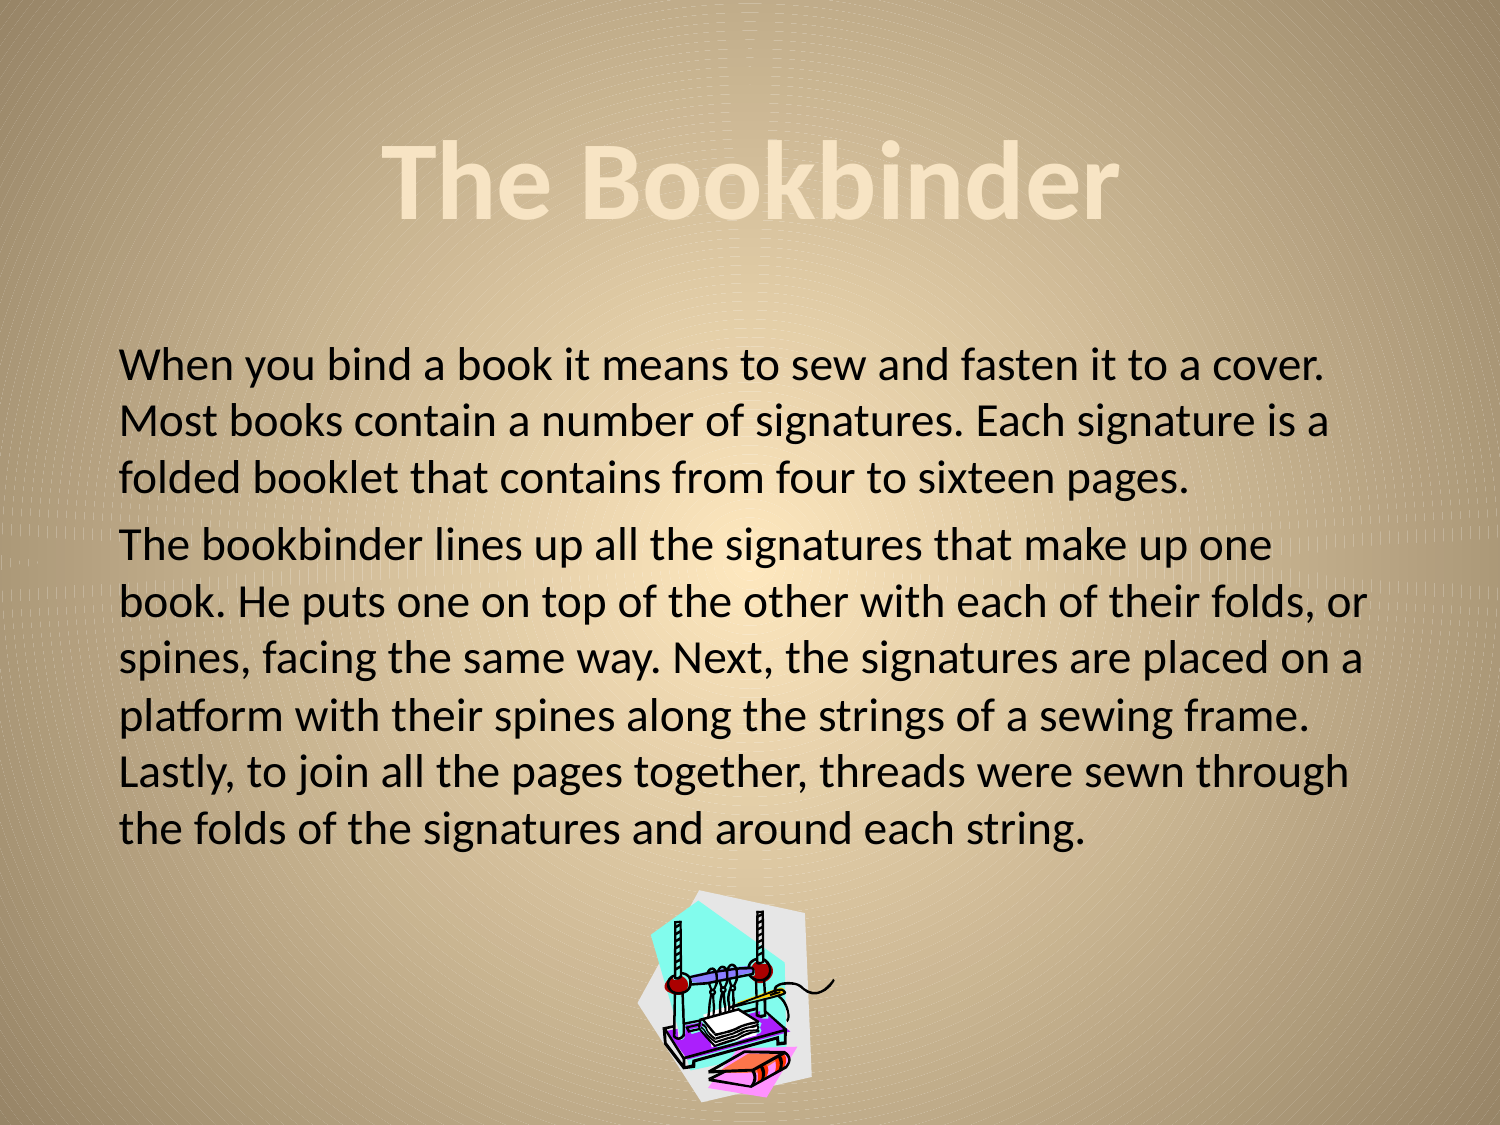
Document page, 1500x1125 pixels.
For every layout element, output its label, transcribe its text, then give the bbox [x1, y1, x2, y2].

text_box The Bookbinder [362, 99, 1142, 250]
list When you bind a book it means to sew and fasten it to a cover. Most books contain a number of signatures. Each signature is a folded booklet that contains from four to sixteen pages. The bookbinder lines up all the signatures that make up one book. He puts one on top of the other with each of their folds, or spines, facing the same way. Next, the signatures are placed on a platform with their spines along the strings of a sewing frame. Lastly, to join all the pages together, threads were sewn through the folds of the signatures and around each string. [50, 324, 1400, 950]
picture [637, 887, 838, 1106]
